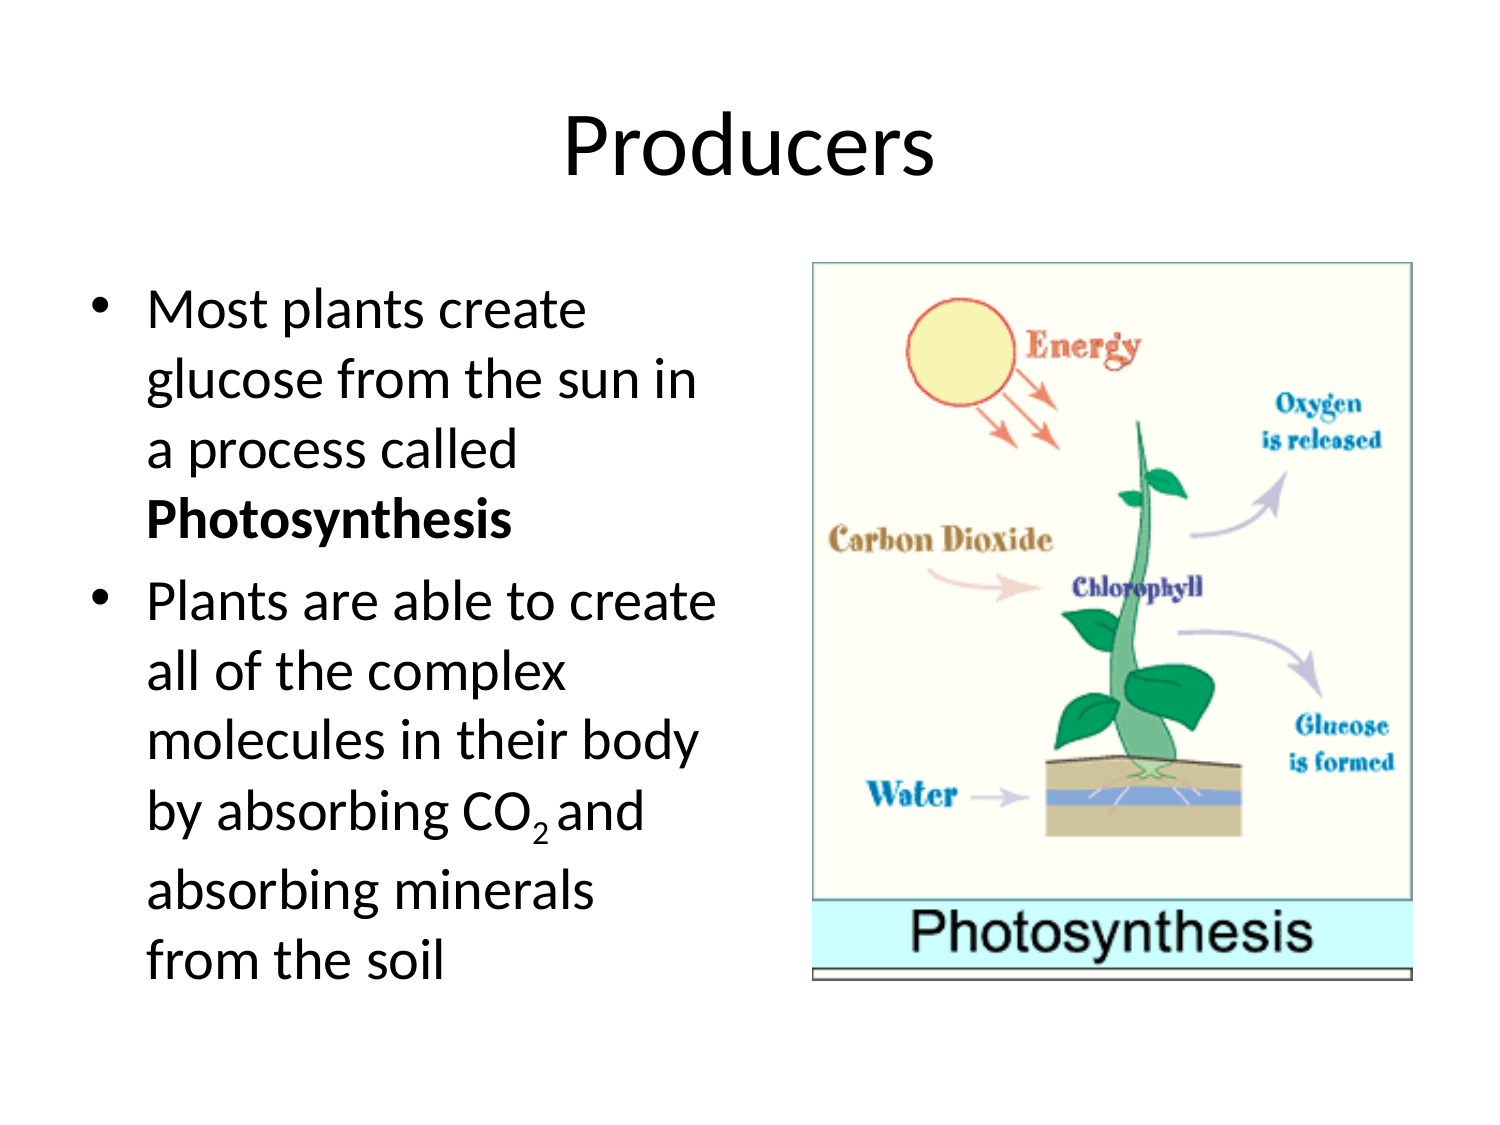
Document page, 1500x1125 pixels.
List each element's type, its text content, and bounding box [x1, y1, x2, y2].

list Most plants create glucose from the sun in a process called Photosynthesis Plants are able to create all of the complex molecules in their body by absorbing CO2 and absorbing minerals from the soil [75, 262, 738, 1005]
title Producers [75, 45, 1425, 233]
picture [812, 262, 1413, 981]
